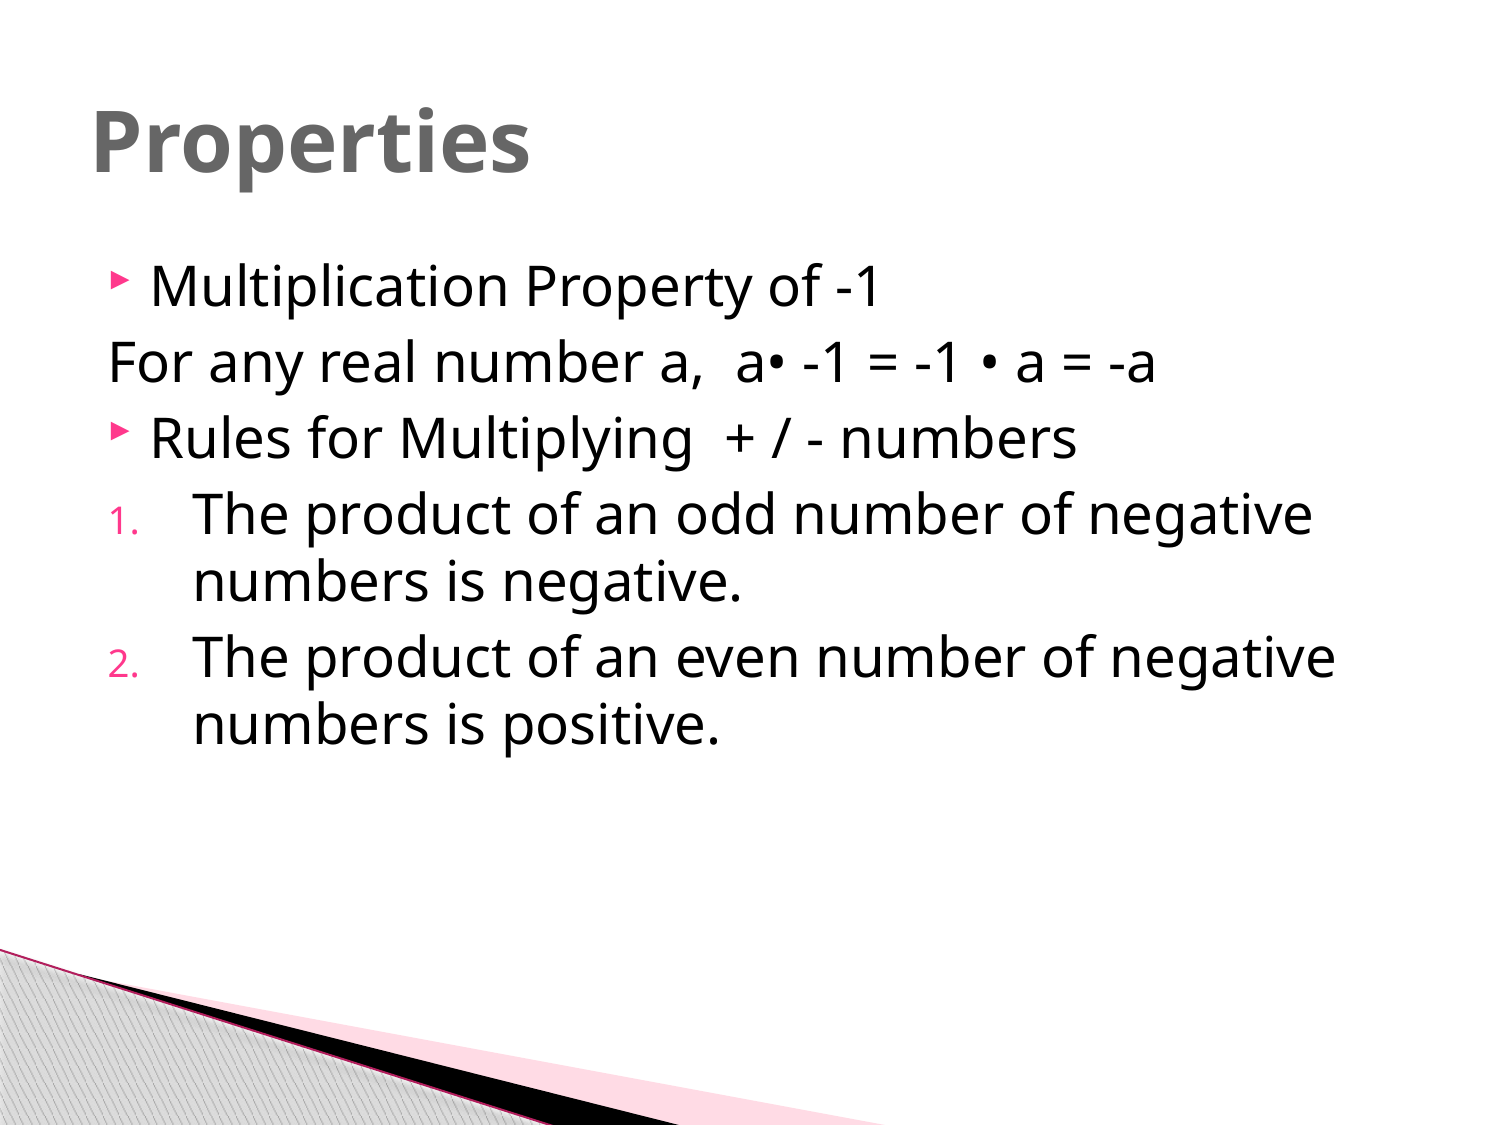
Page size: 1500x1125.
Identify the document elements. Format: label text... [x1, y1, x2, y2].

title Properties [75, 45, 1425, 233]
list Multiplication Property of -1 For any real number a, a• -1 = -1 • a = -a Rules for Multiplying + / - numbers The product of an odd number of negative numbers is negative. The product of an even number of negative numbers is positive. [75, 243, 1425, 986]
